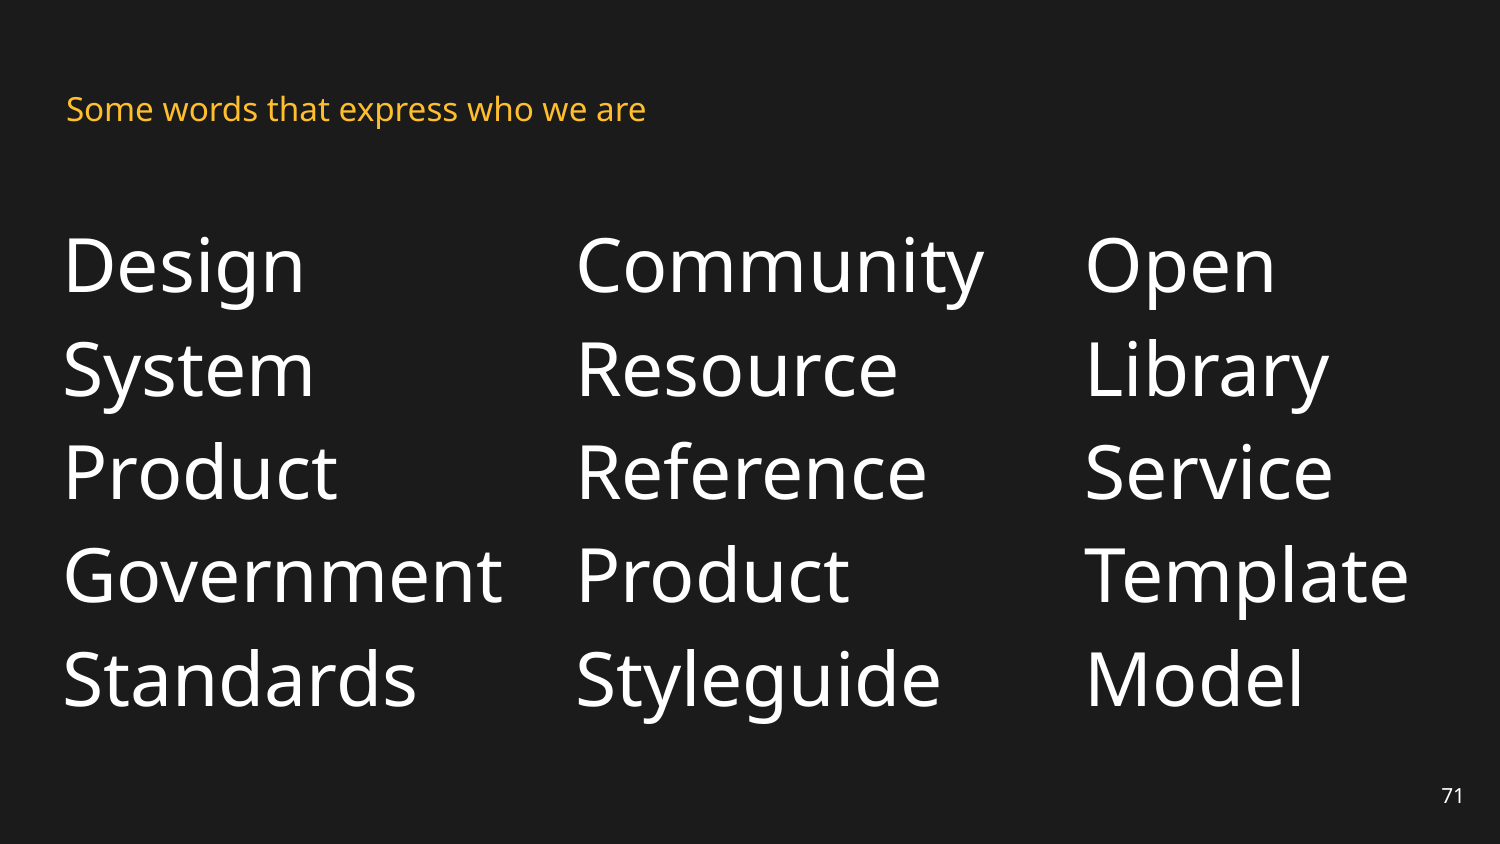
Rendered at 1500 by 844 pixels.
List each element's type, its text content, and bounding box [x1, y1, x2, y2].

list Design System Product Government Standards [0, 189, 484, 750]
title Some words that express who we are [51, 72, 1449, 167]
list Community Resource Reference Product Styleguide [484, 189, 994, 750]
slide_number 71 [1389, 764, 1480, 830]
list Open Library Service Template Model [994, 189, 1500, 750]
